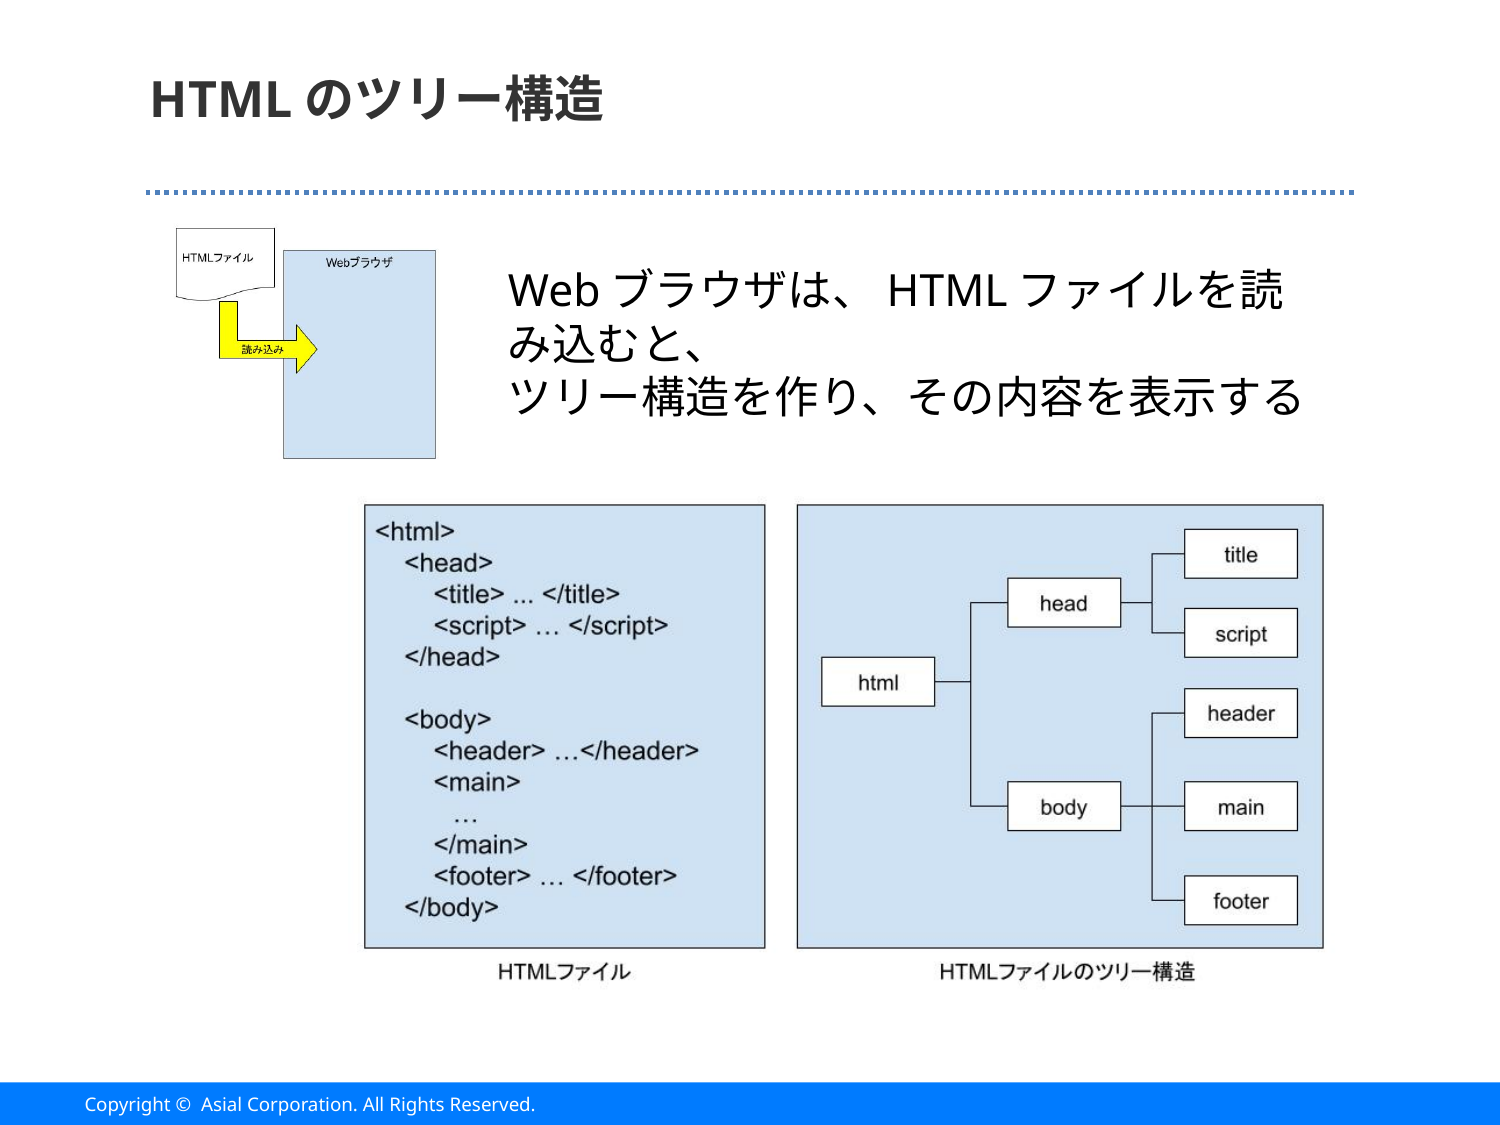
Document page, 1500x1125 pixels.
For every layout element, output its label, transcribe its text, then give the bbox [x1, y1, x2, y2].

text_box Webブラウザは、HTMLファイルを読み込むと、 ツリー構造を作り、その内容を表示する [496, 250, 1326, 470]
title HTMLのツリー構造 [134, 0, 1340, 195]
picture [167, 218, 448, 470]
picture [348, 487, 1340, 1009]
